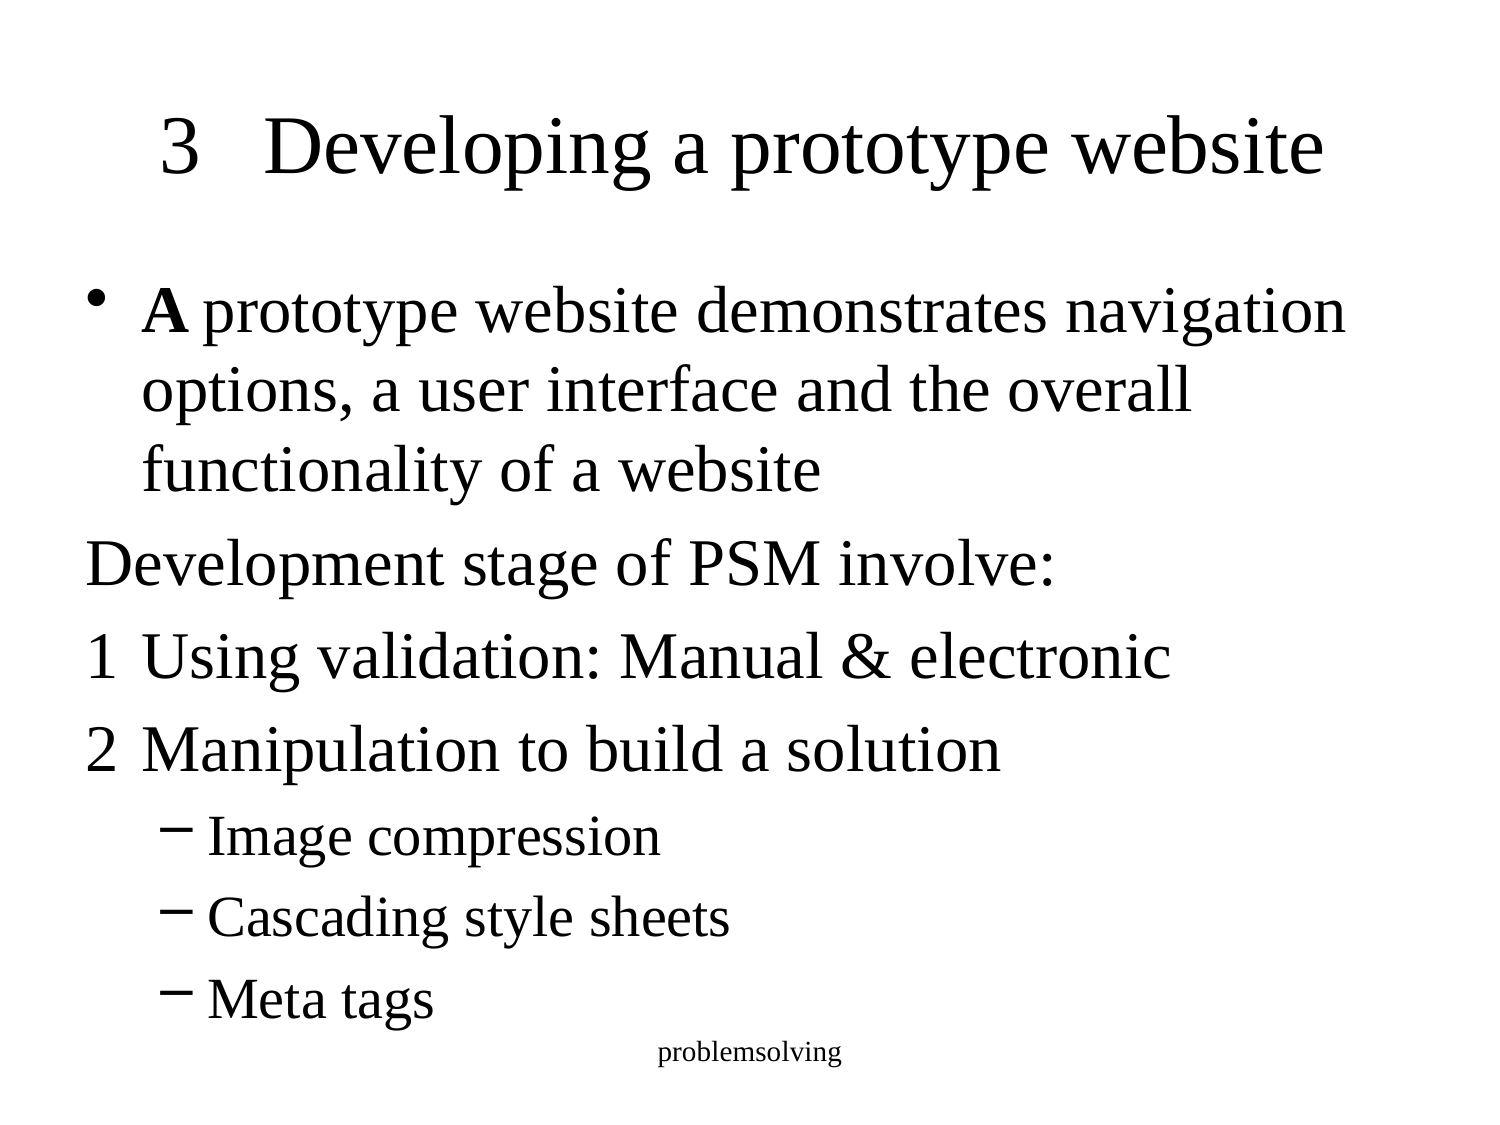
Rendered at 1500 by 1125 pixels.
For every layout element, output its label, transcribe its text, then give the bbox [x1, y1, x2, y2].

list A prototype website demonstrates navigation options, a user interface and the overall functionality of a website Development stage of PSM involve: 1 Using validation: Manual & electronic 2 Manipulation to build a solution Image compression Cascading style sheets Meta tags [70, 257, 1454, 1125]
title 3 Developing a prototype website [105, 46, 1381, 235]
